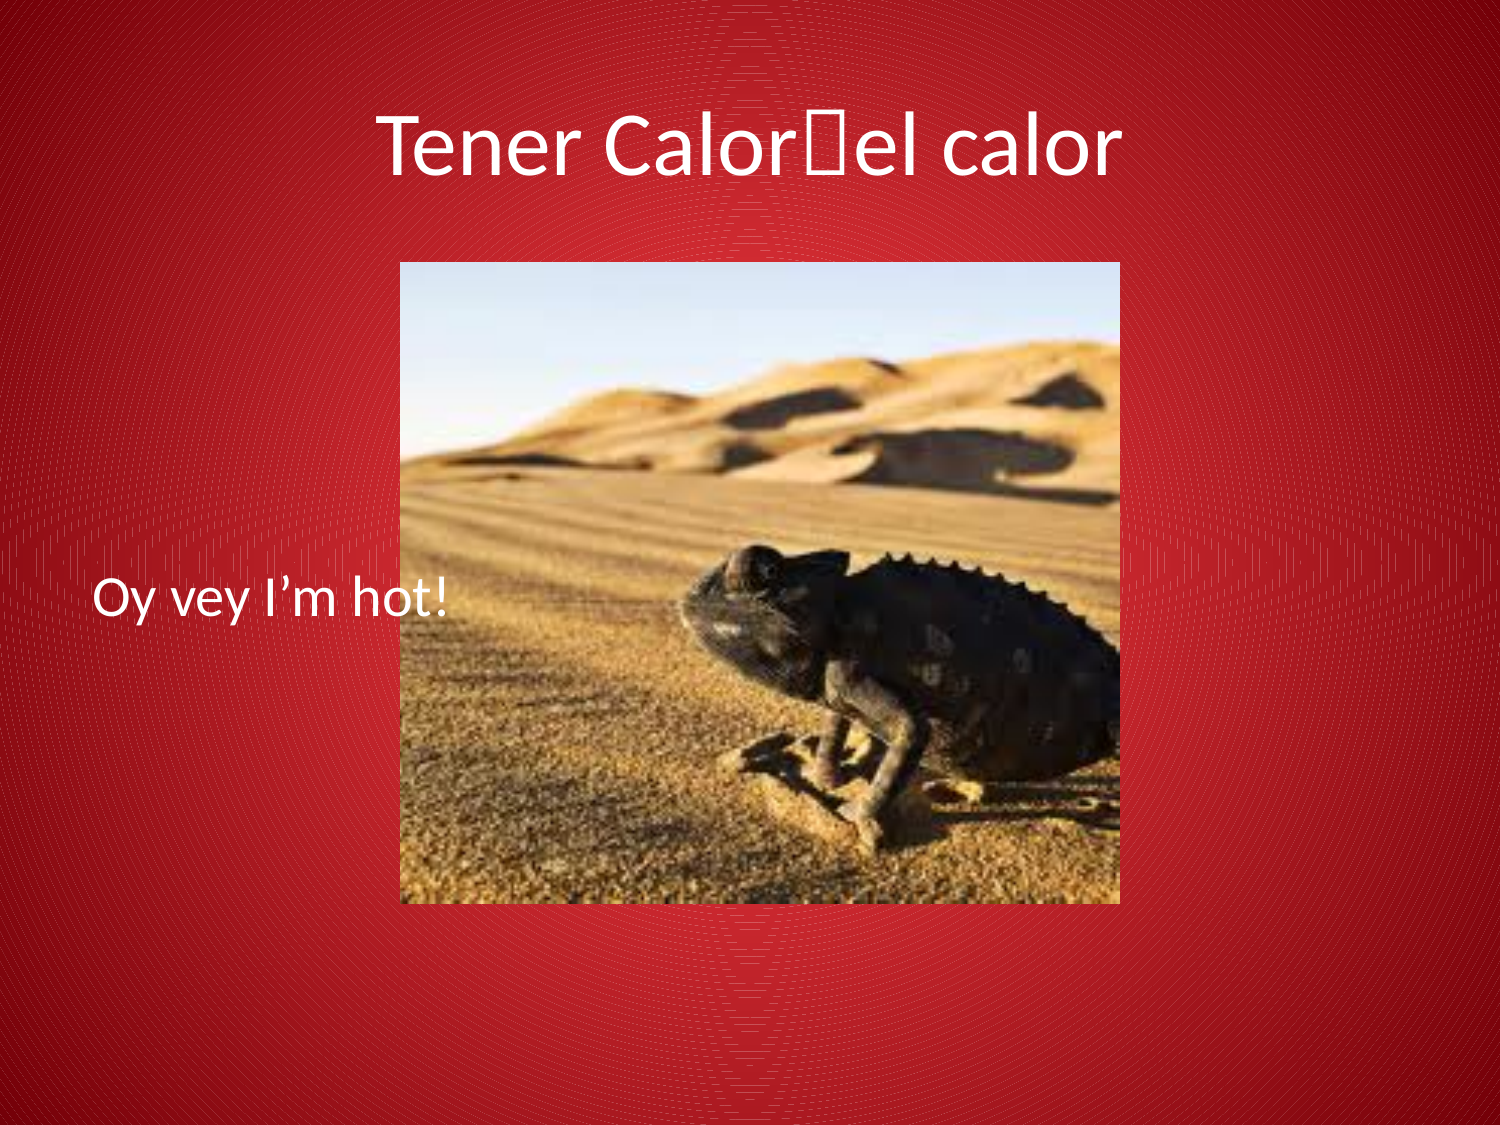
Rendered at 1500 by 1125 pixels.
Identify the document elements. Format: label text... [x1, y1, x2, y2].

title Tener Calorel calor [75, 45, 1425, 233]
picture [400, 262, 1121, 904]
text_box Oy vey I’m hot! [77, 550, 395, 636]
